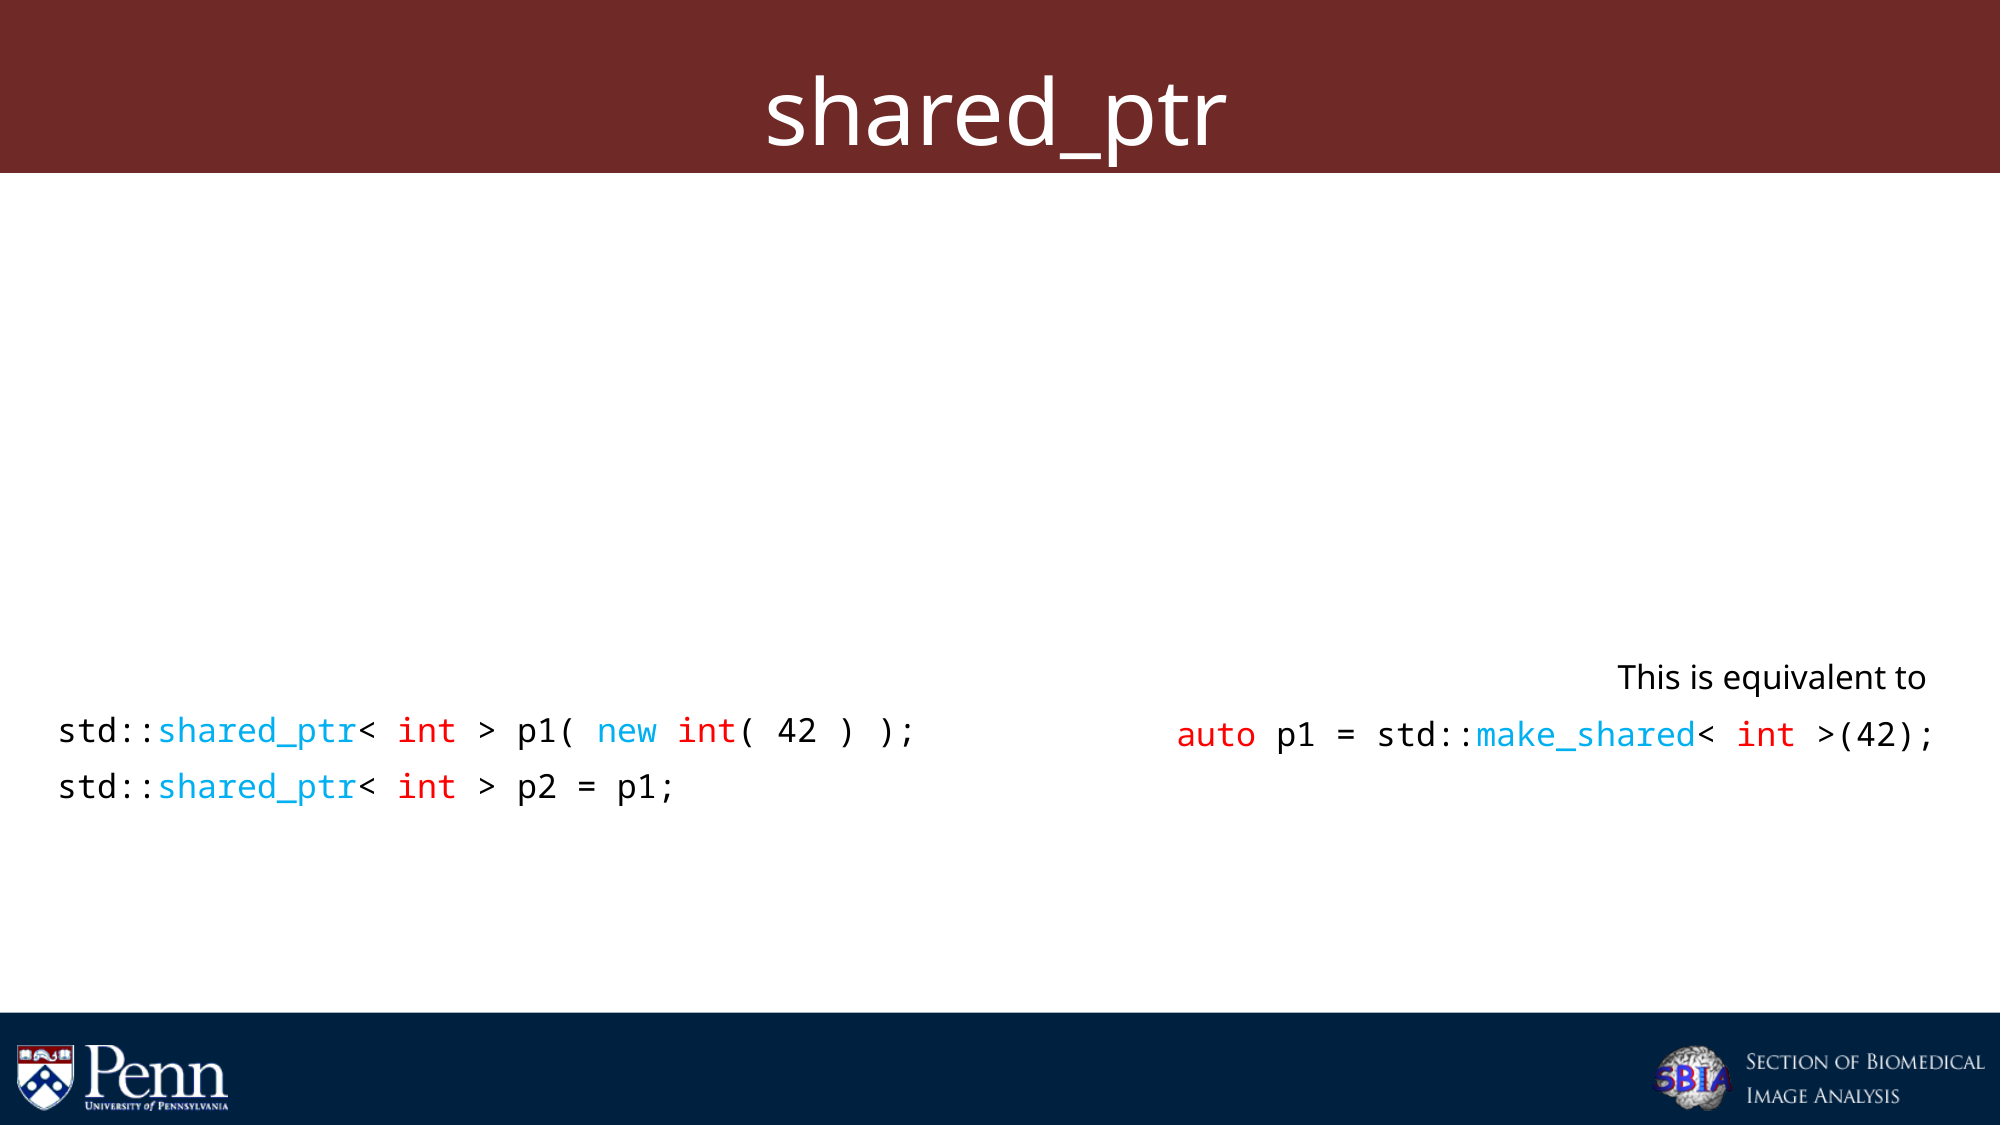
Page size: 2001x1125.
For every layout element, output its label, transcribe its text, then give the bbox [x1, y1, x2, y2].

list void foo( int *p ) { std::cout << *p << “\n”; } void bar( int *p ) { ++(*p); } std::shared_ptr< int > p1( new int( 42 ) ); std::shared_ptr< int > p2 = p1; bar( p1.get( ) ); // p1=p2=42 foo( p2.get( ) ); // p1=p2=43 [42, 195, 988, 1014]
picture [17, 1045, 228, 1111]
title shared_ptr [42, 0, 1952, 173]
list This is equivalent to auto p1 = std::make_shared< int >(42); [1012, 195, 1952, 1014]
picture [1652, 1044, 1985, 1112]
